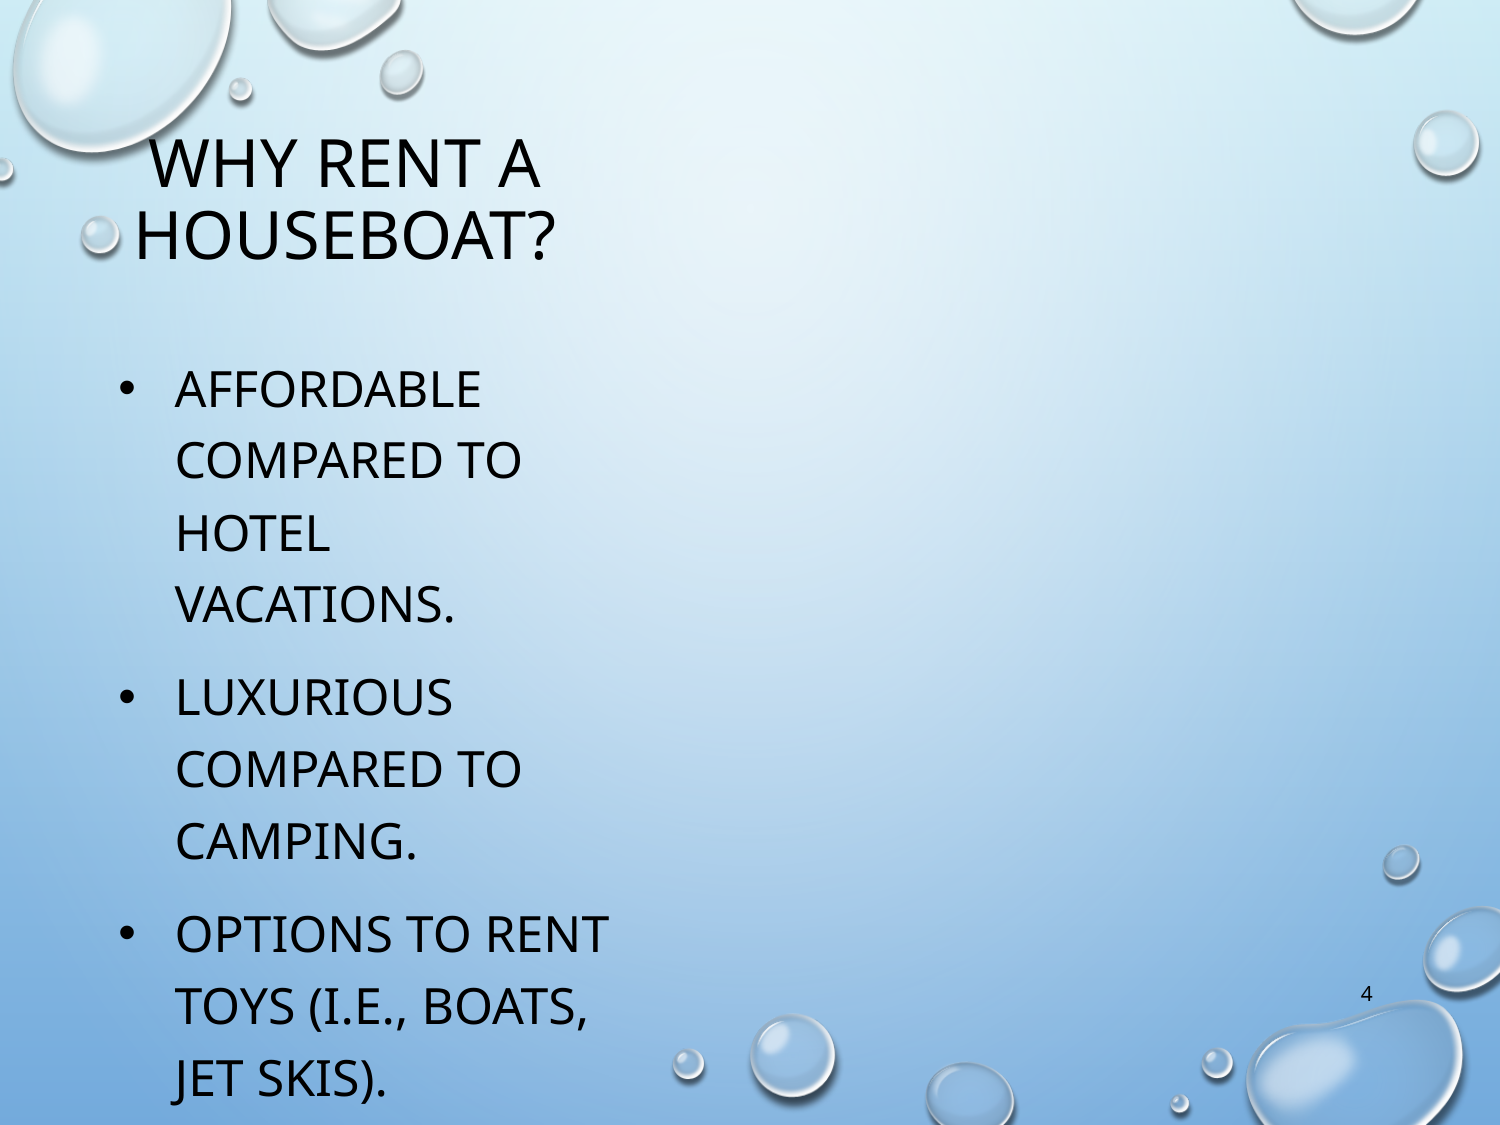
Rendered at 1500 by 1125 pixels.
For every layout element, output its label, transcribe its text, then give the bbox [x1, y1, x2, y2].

title Why Rent a Houseboat? [103, 75, 588, 282]
list Affordable compared to hotel vacations. Luxurious compared to camping. Options to rent toys (i.e., boats, jet skis). [103, 337, 638, 963]
picture [0, 0, 1500, 1125]
slide_number 4 [1293, 965, 1388, 1025]
